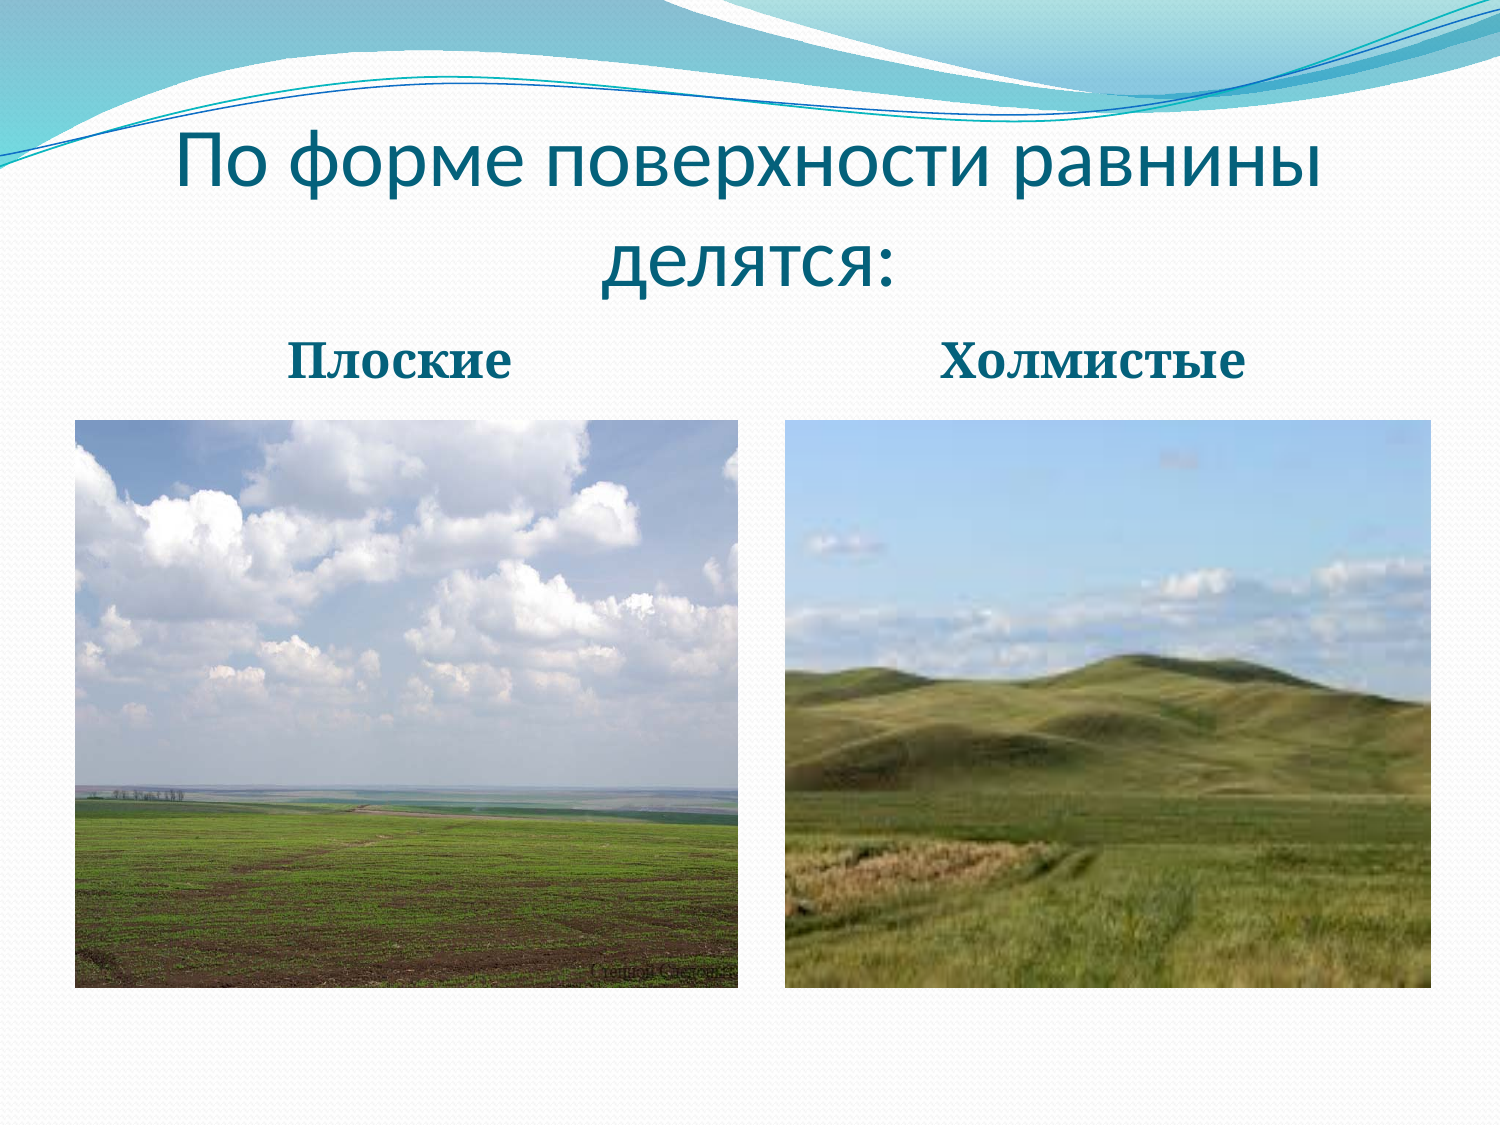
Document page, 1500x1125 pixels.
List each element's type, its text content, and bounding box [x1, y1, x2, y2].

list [785, 420, 1432, 988]
list Плоские [75, 304, 738, 413]
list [74, 420, 738, 988]
list Холмистые [761, 305, 1425, 413]
title По форме поверхности равнины делятся: [75, 115, 1425, 303]
